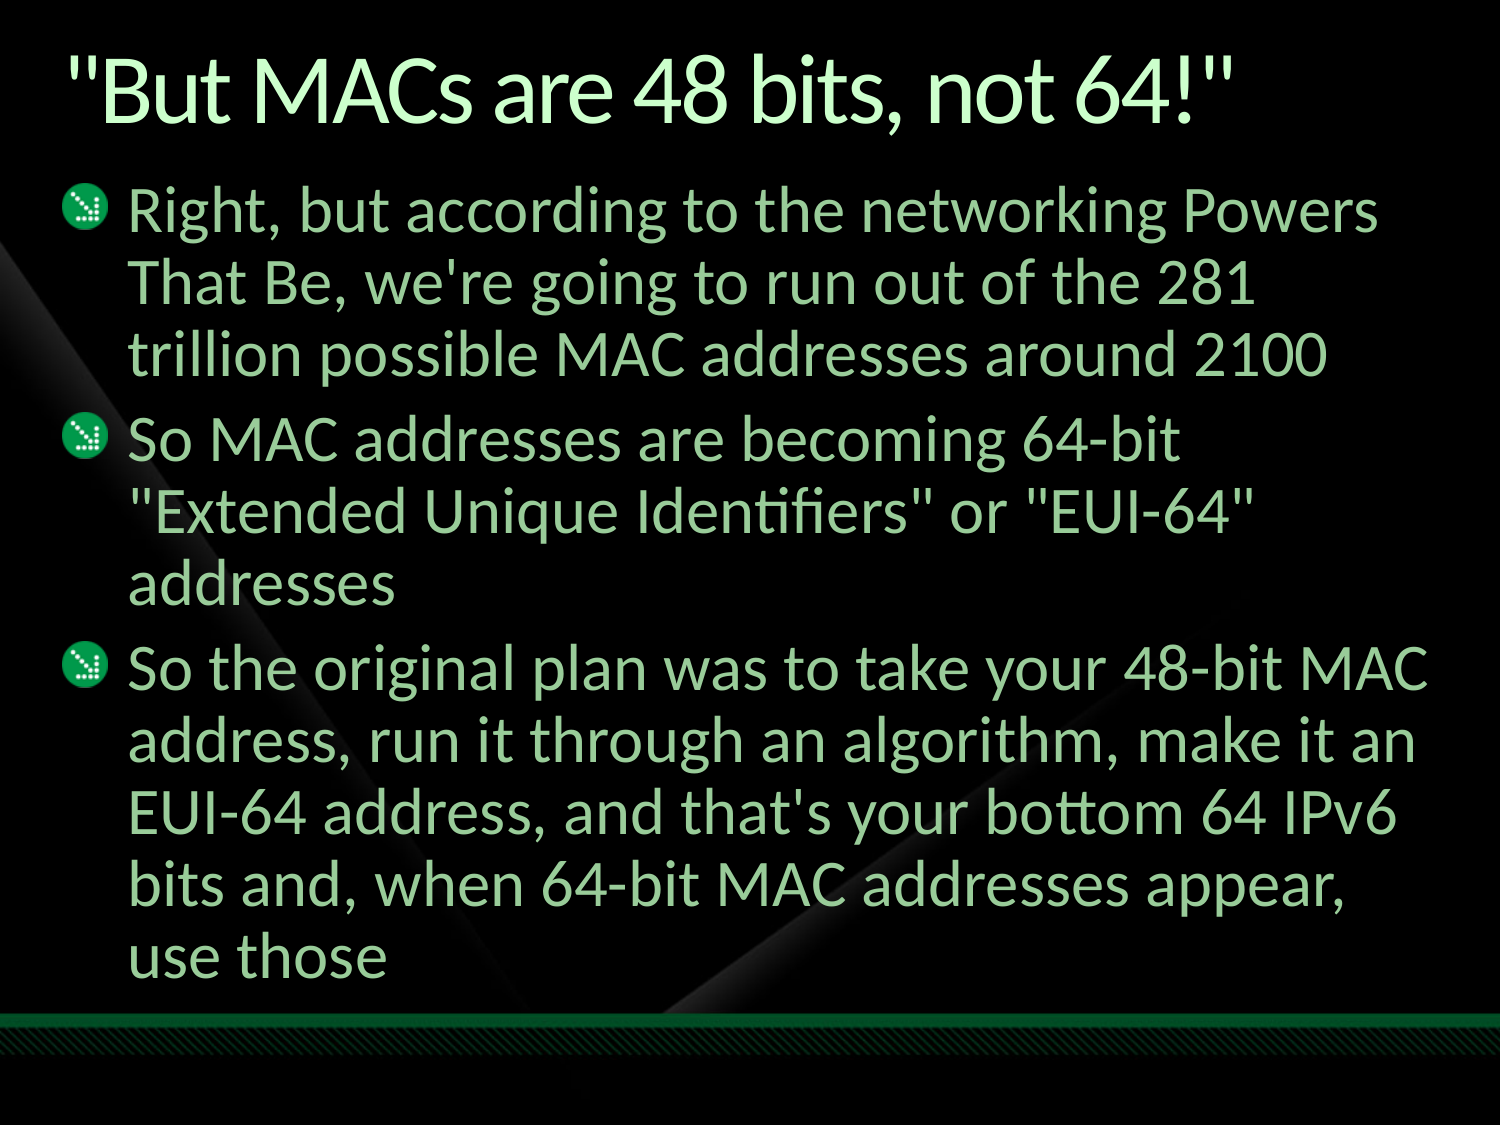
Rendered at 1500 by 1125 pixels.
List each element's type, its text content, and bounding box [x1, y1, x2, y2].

picture [0, 0, 1500, 1125]
title "But MACs are 48 bits, not 64!" [62, 37, 1438, 147]
list Right, but according to the networking Powers That Be, we're going to run out of the 281 trillion possible MAC addresses around 2100 So MAC addresses are becoming 64-bit "Extended Unique Identifiers" or "EUI-64" addresses So the original plan was to take your 48-bit MAC address, run it through an algorithm, make it an EUI-64 address, and that's your bottom 64 IPv6 bits and, when 64-bit MAC addresses appear, use those [62, 174, 1438, 1007]
